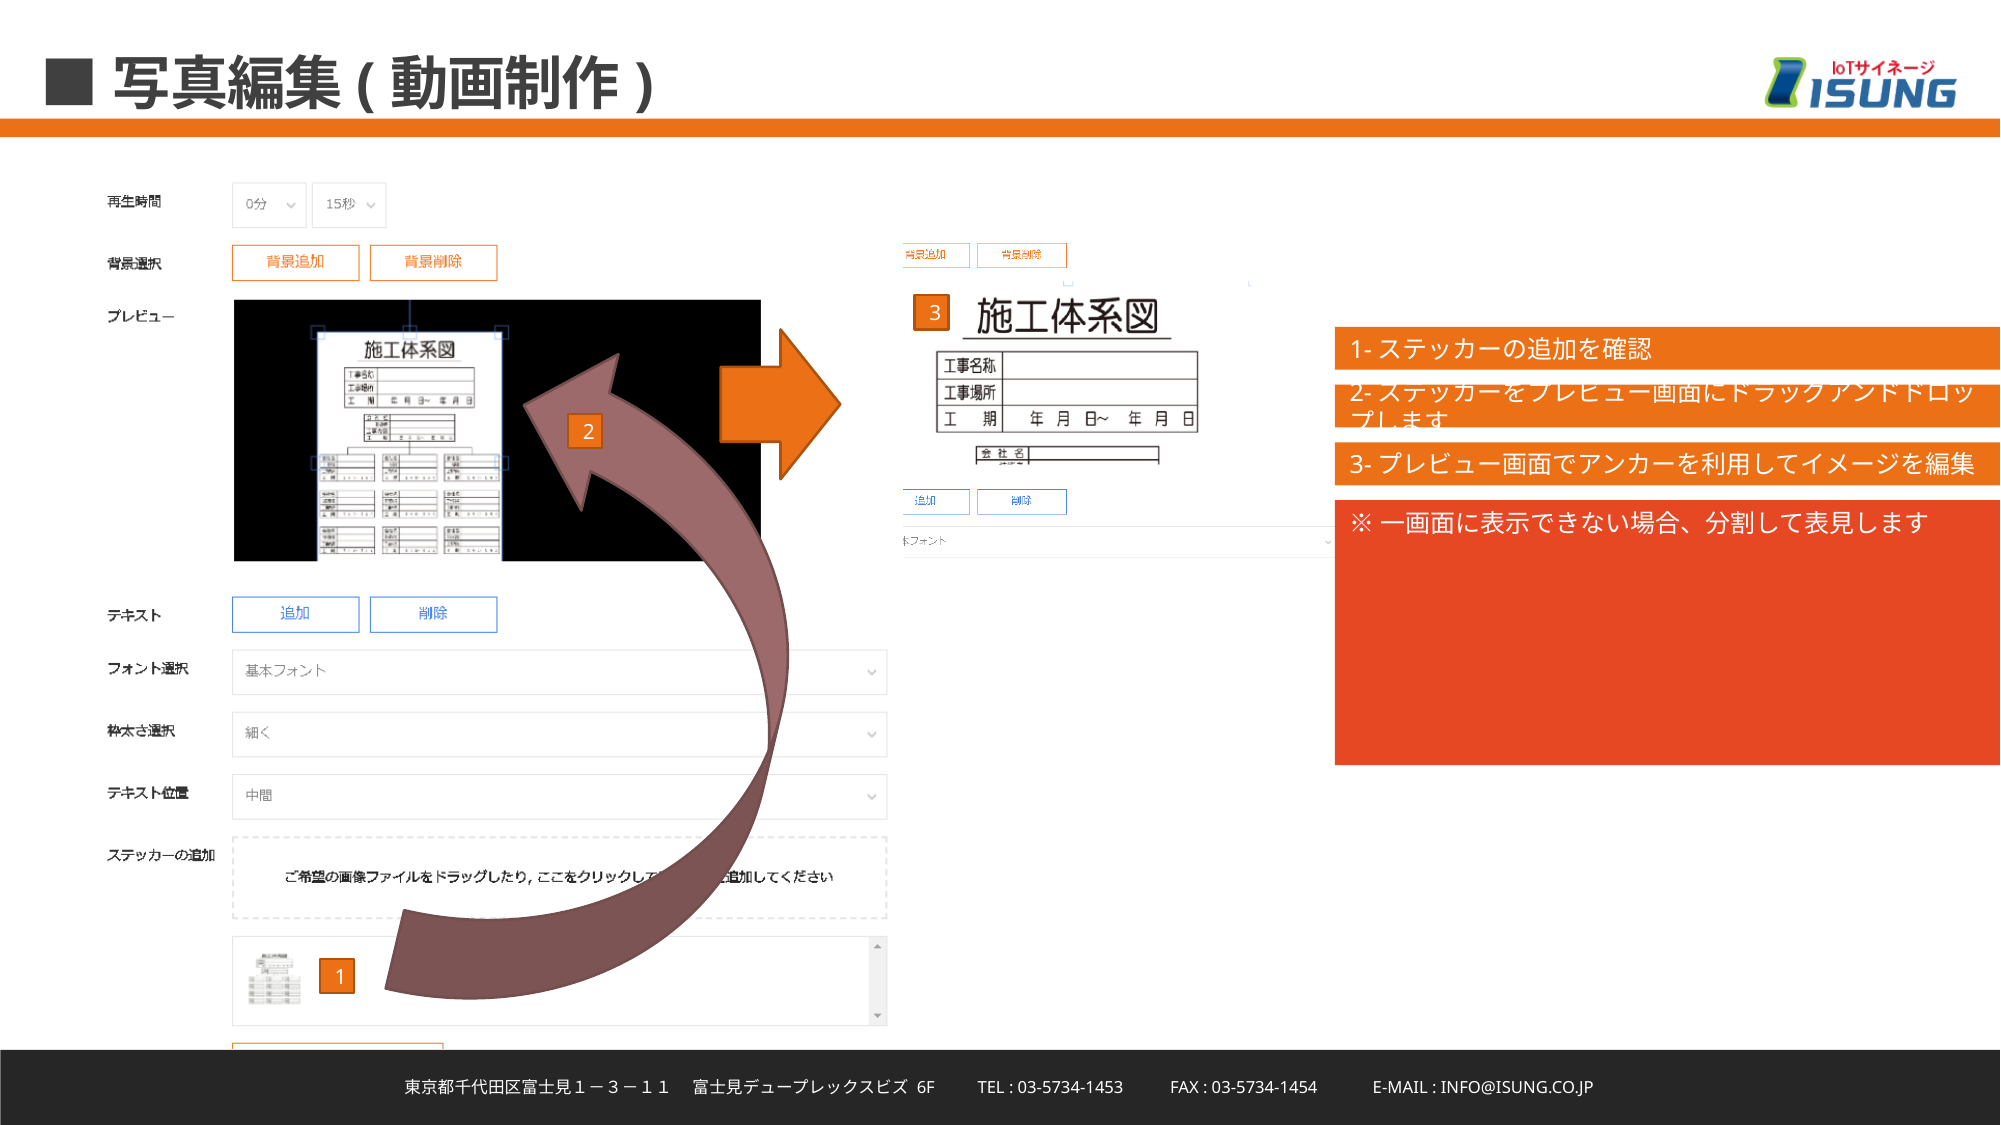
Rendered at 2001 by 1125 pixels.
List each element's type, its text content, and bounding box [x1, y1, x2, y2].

text_box 1-ステッカーの追加を確認 [1357, 325, 2000, 372]
text_box ■写真編集(動画制作) [25, 46, 1722, 117]
text_box 2-ステッカーをプレビュー画面にドラッグアンドドロップします [1357, 383, 2000, 430]
text_box 東京都千代田区富士見１－３－１１ 富士見デュープレックスビズ 6F TEL : 03-5734-1453 FAX : 03-5734-1454 E-Mail : info@isung.co.jp [0, 1067, 2000, 1110]
picture [91, 168, 1349, 1049]
text_box [0, 117, 2000, 138]
text_box ※一画面に表示できない場合、分割して表見します [1333, 498, 2000, 767]
picture [1764, 56, 1957, 109]
text_box 3-プレビュー画面でアンカーを利用してイメージを編集 [1357, 440, 2000, 487]
